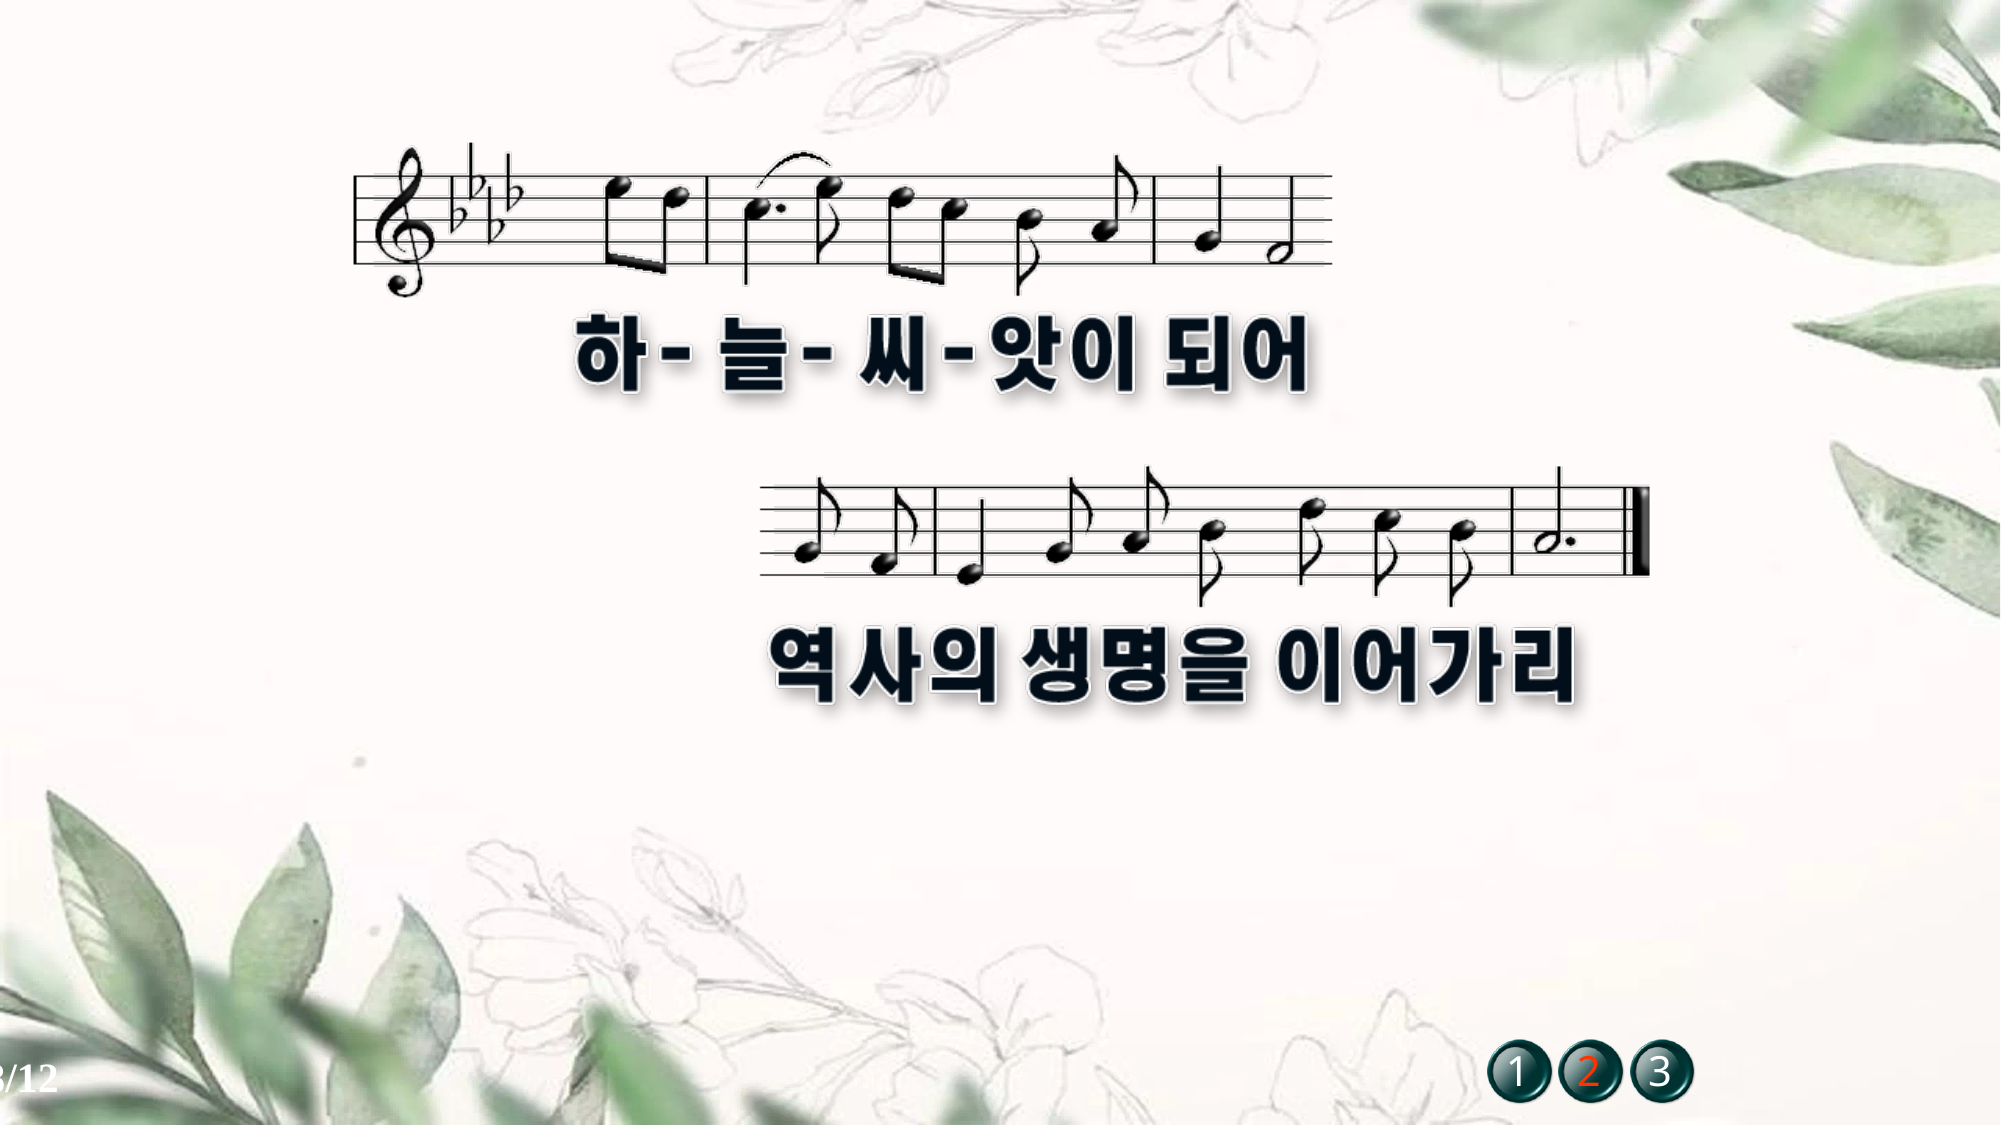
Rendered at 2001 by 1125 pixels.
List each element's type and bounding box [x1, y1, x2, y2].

picture [0, 0, 2001, 1125]
text_box [1484, 1035, 1555, 1106]
text_box [1555, 1035, 1626, 1106]
text_box [1627, 1035, 1697, 1106]
